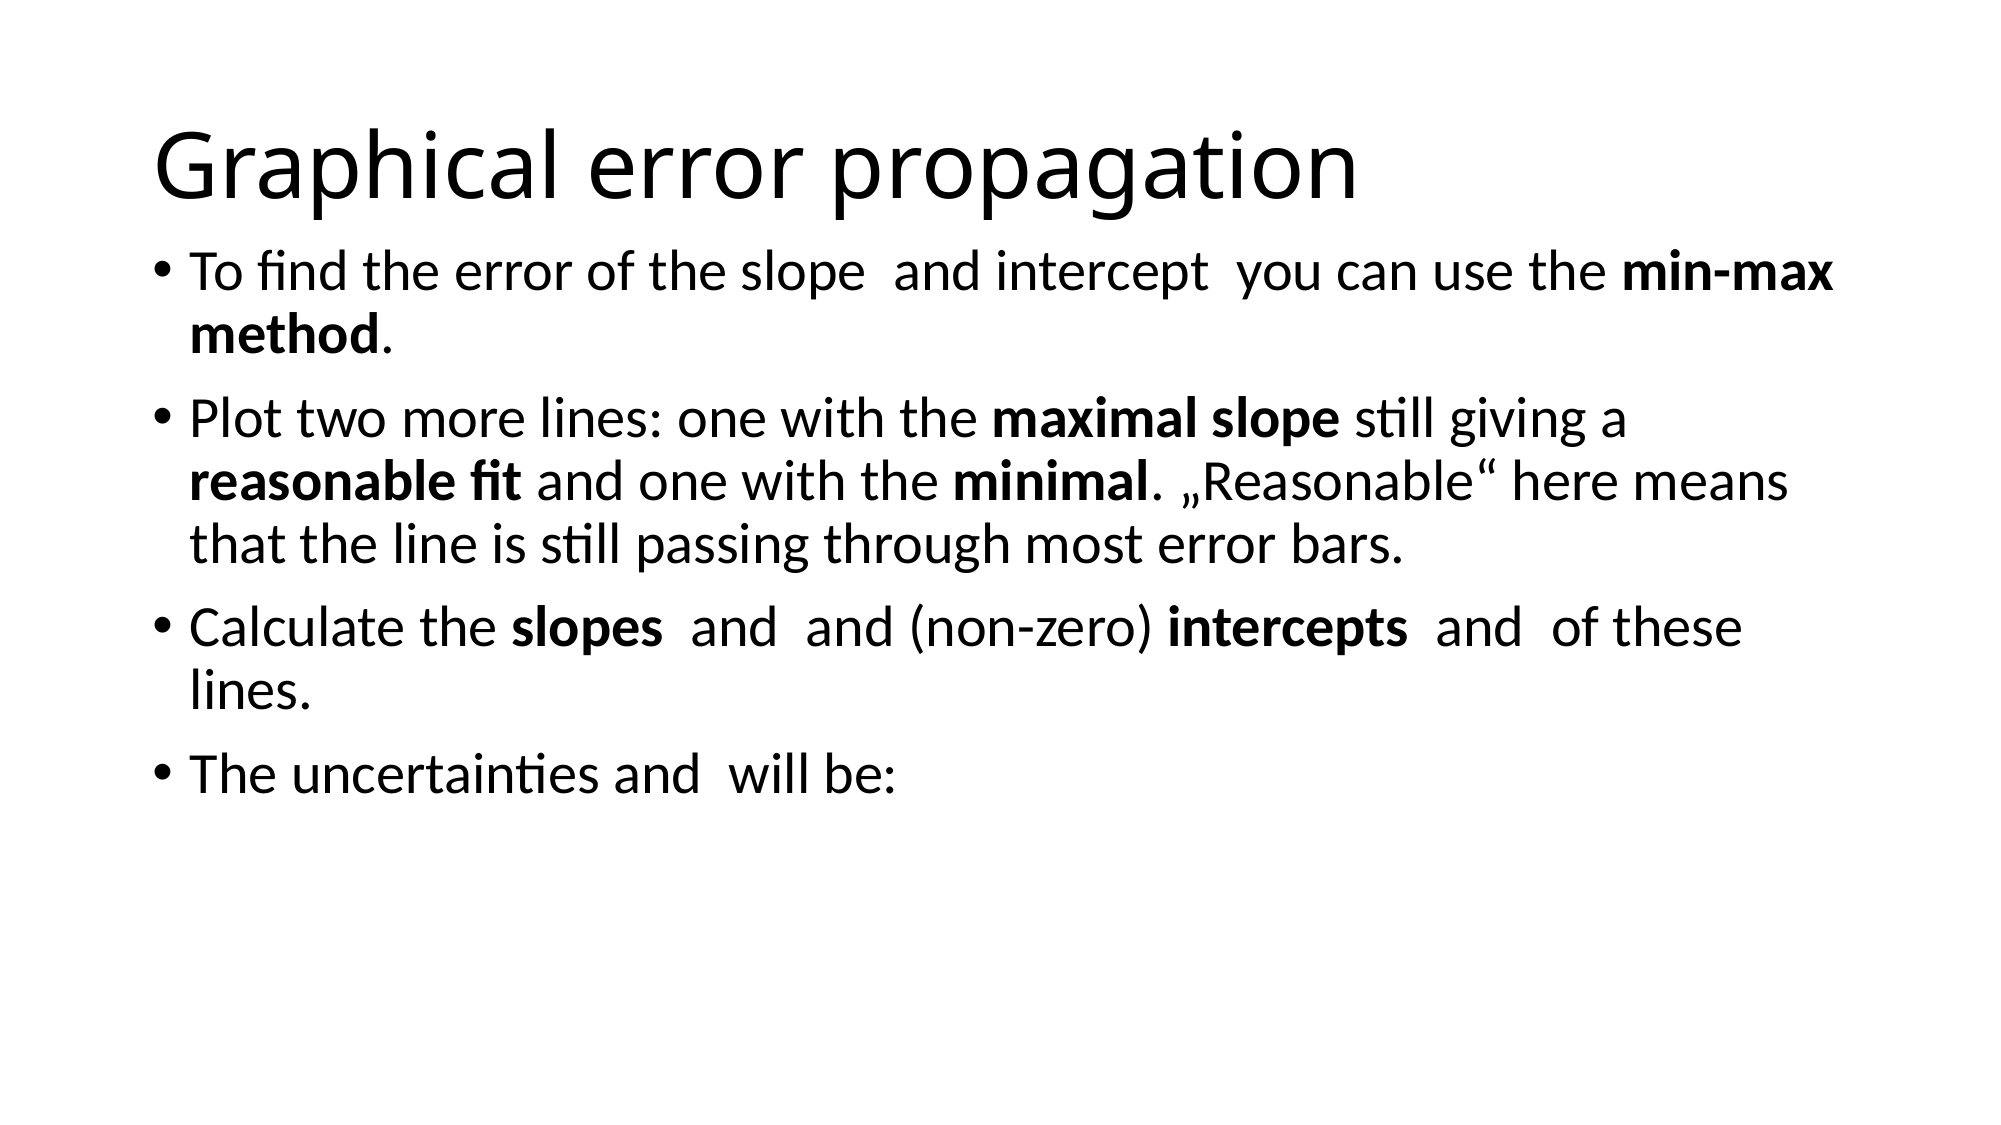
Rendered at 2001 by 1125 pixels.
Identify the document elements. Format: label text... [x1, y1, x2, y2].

title Graphical error propagation [137, 59, 1863, 278]
